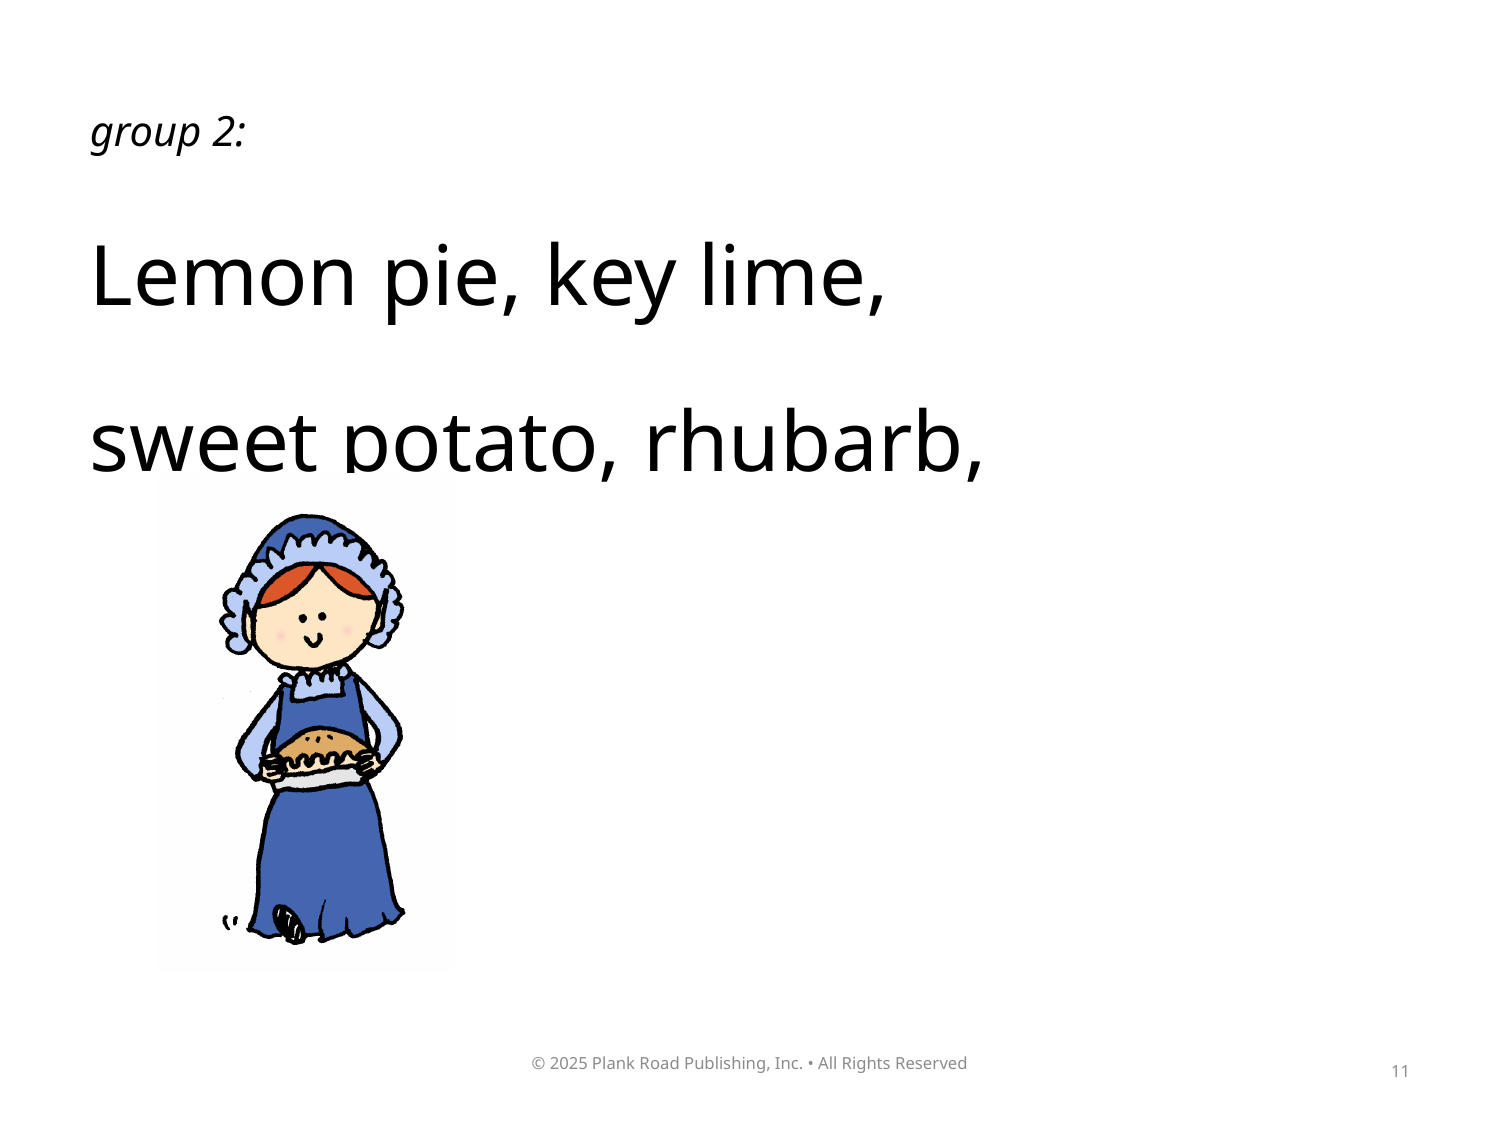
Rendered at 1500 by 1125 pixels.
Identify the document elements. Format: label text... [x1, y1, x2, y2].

slide_number 11 [1074, 1042, 1425, 1103]
list group 2: Lemon pie, key lime, sweet potato, rhubarb, [75, 72, 1368, 811]
picture [157, 472, 455, 973]
